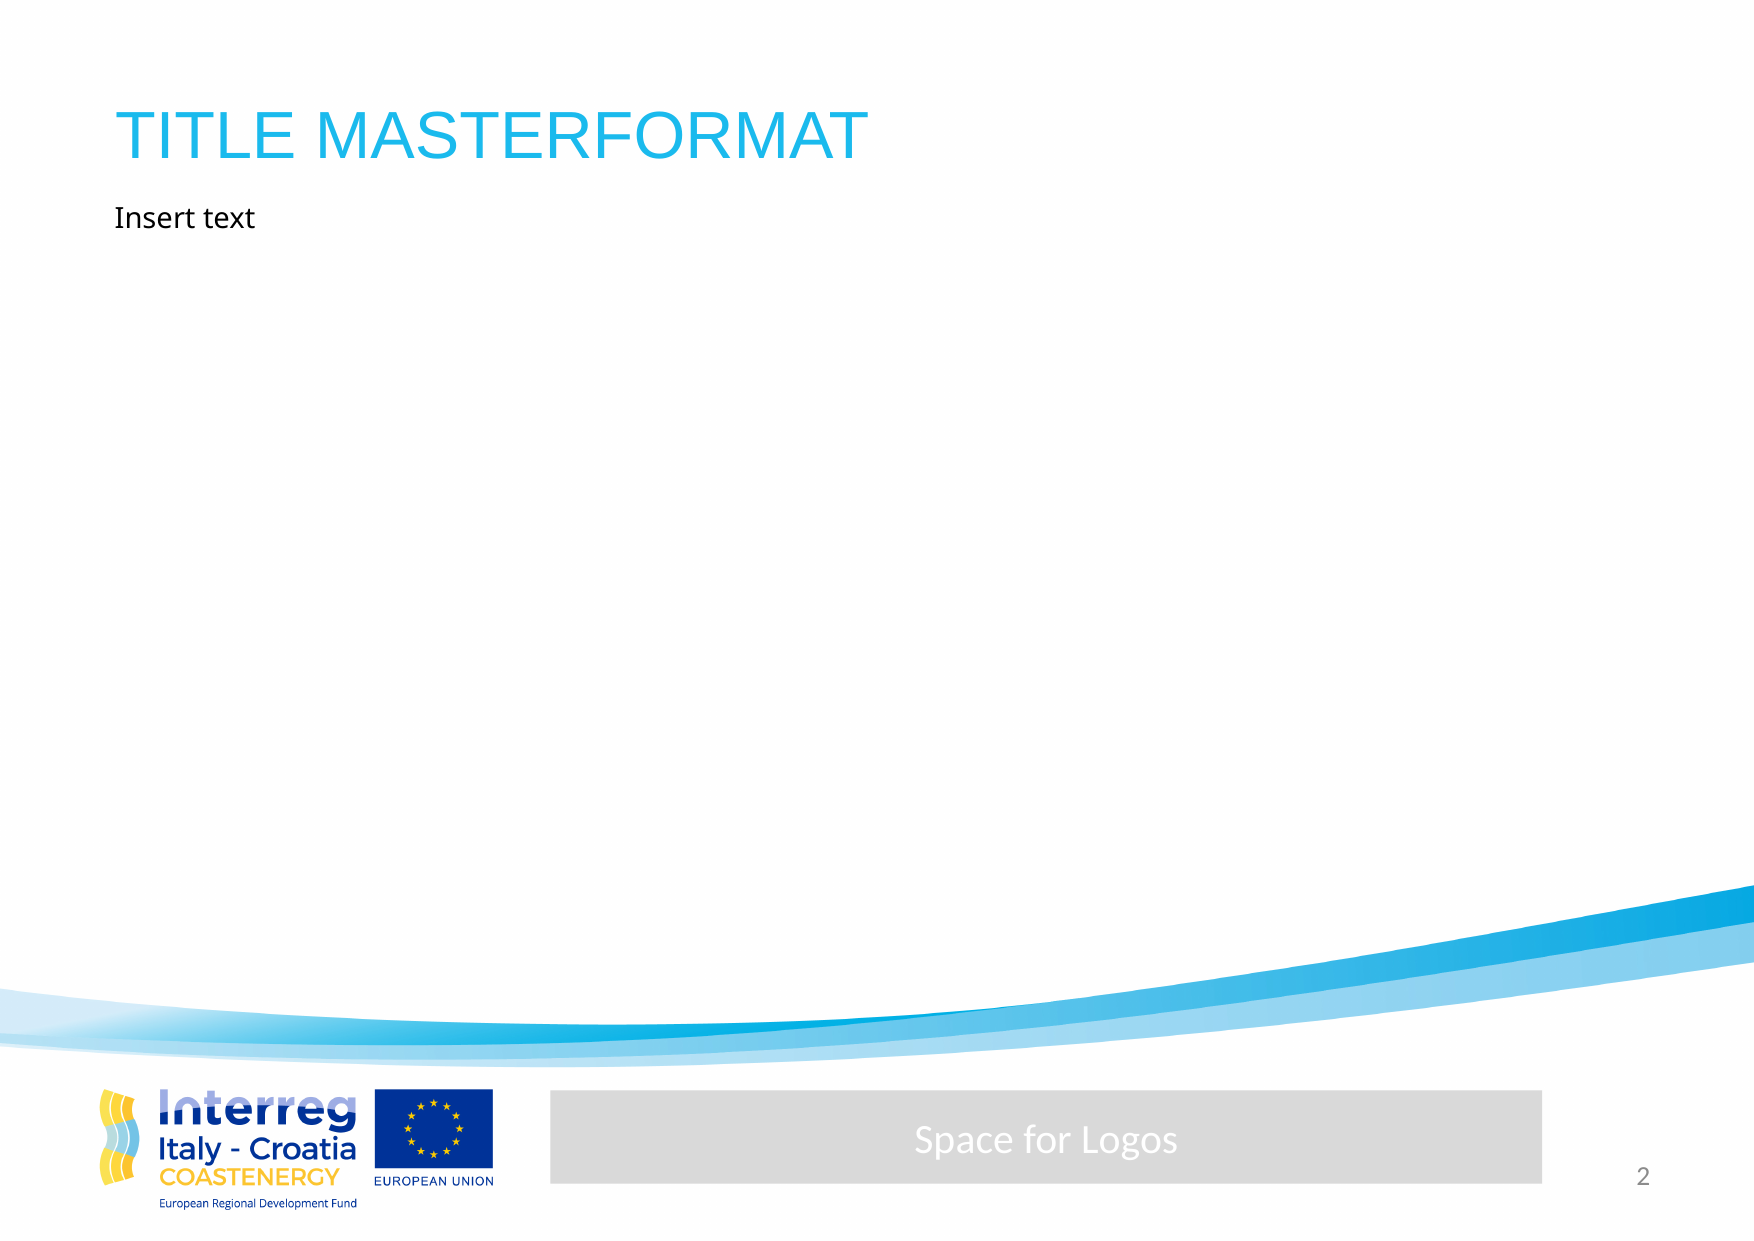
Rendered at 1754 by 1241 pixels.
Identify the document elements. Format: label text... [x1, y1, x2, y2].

text_box Space for Logos [549, 1089, 1543, 1185]
text_box TITLE MASTERFORMAT [97, 83, 1656, 181]
slide_number 2 [1607, 1141, 1666, 1208]
text_box Insert text [99, 191, 1658, 851]
picture [0, 0, 1754, 1241]
